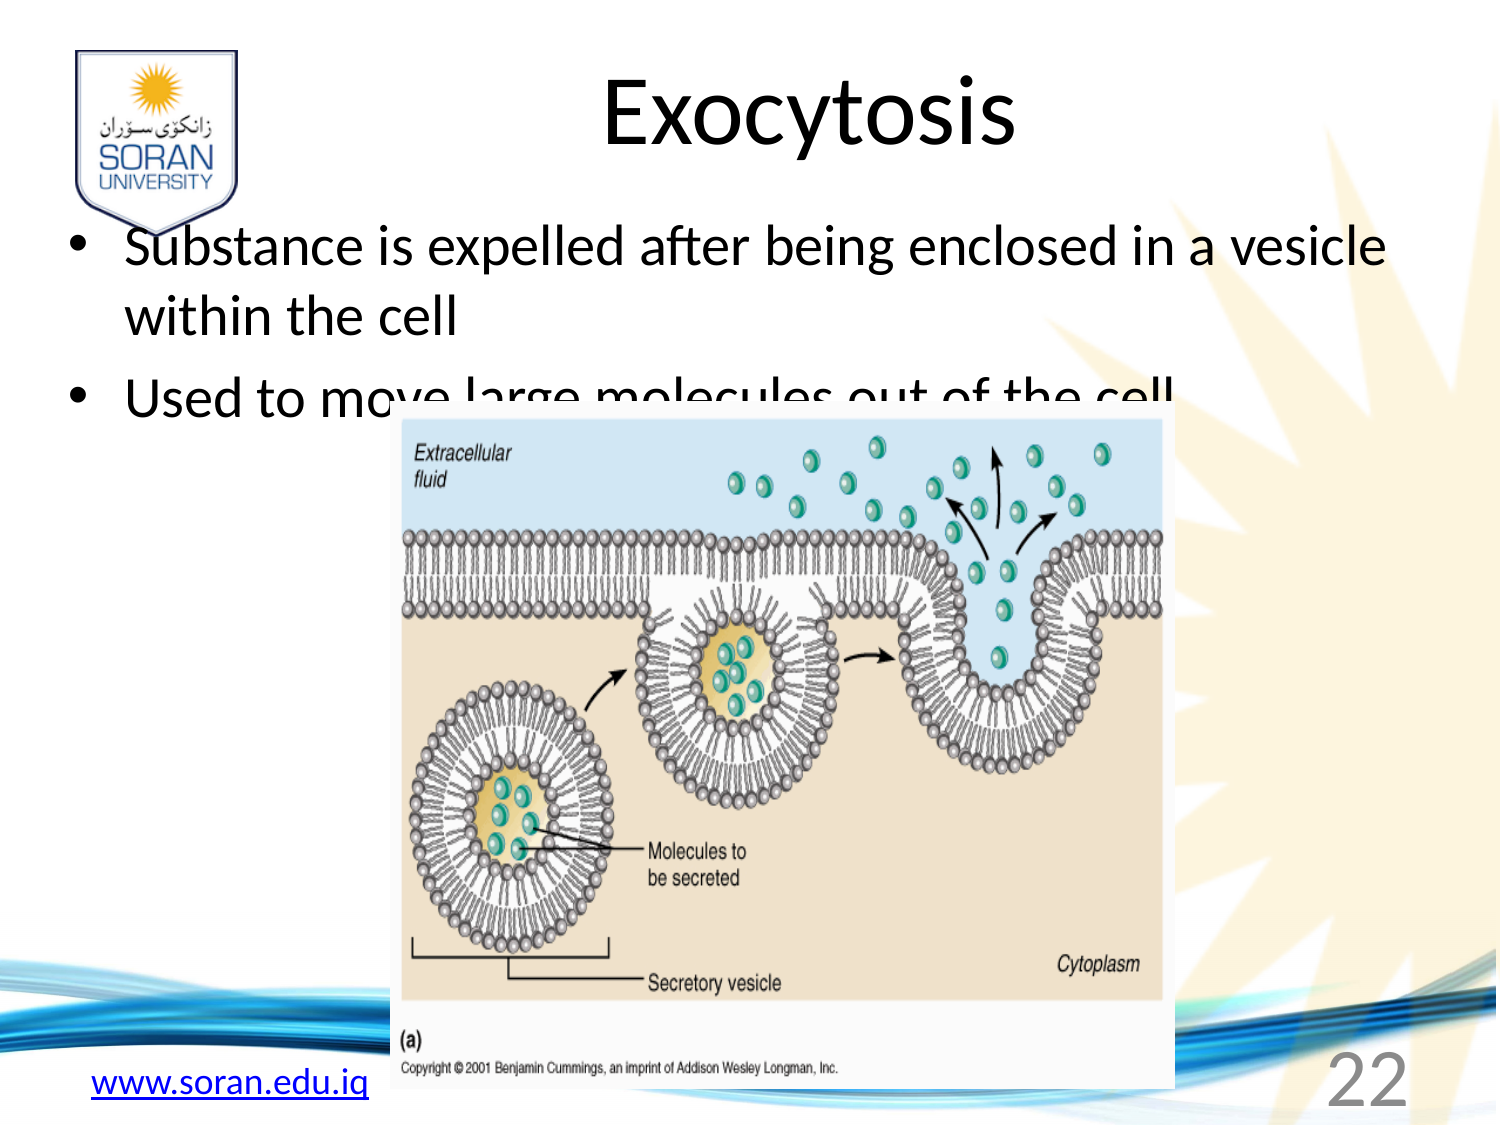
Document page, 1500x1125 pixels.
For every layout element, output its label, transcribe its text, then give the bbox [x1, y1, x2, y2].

picture [75, 50, 238, 200]
picture [0, 99, 1500, 1125]
list Substance is expelled after being enclosed in a vesicle within the cell Used to move large molecules out of the cell [52, 200, 1456, 530]
title Exocytosis [271, 37, 1229, 173]
slide_number 22 [1074, 1042, 1425, 1103]
